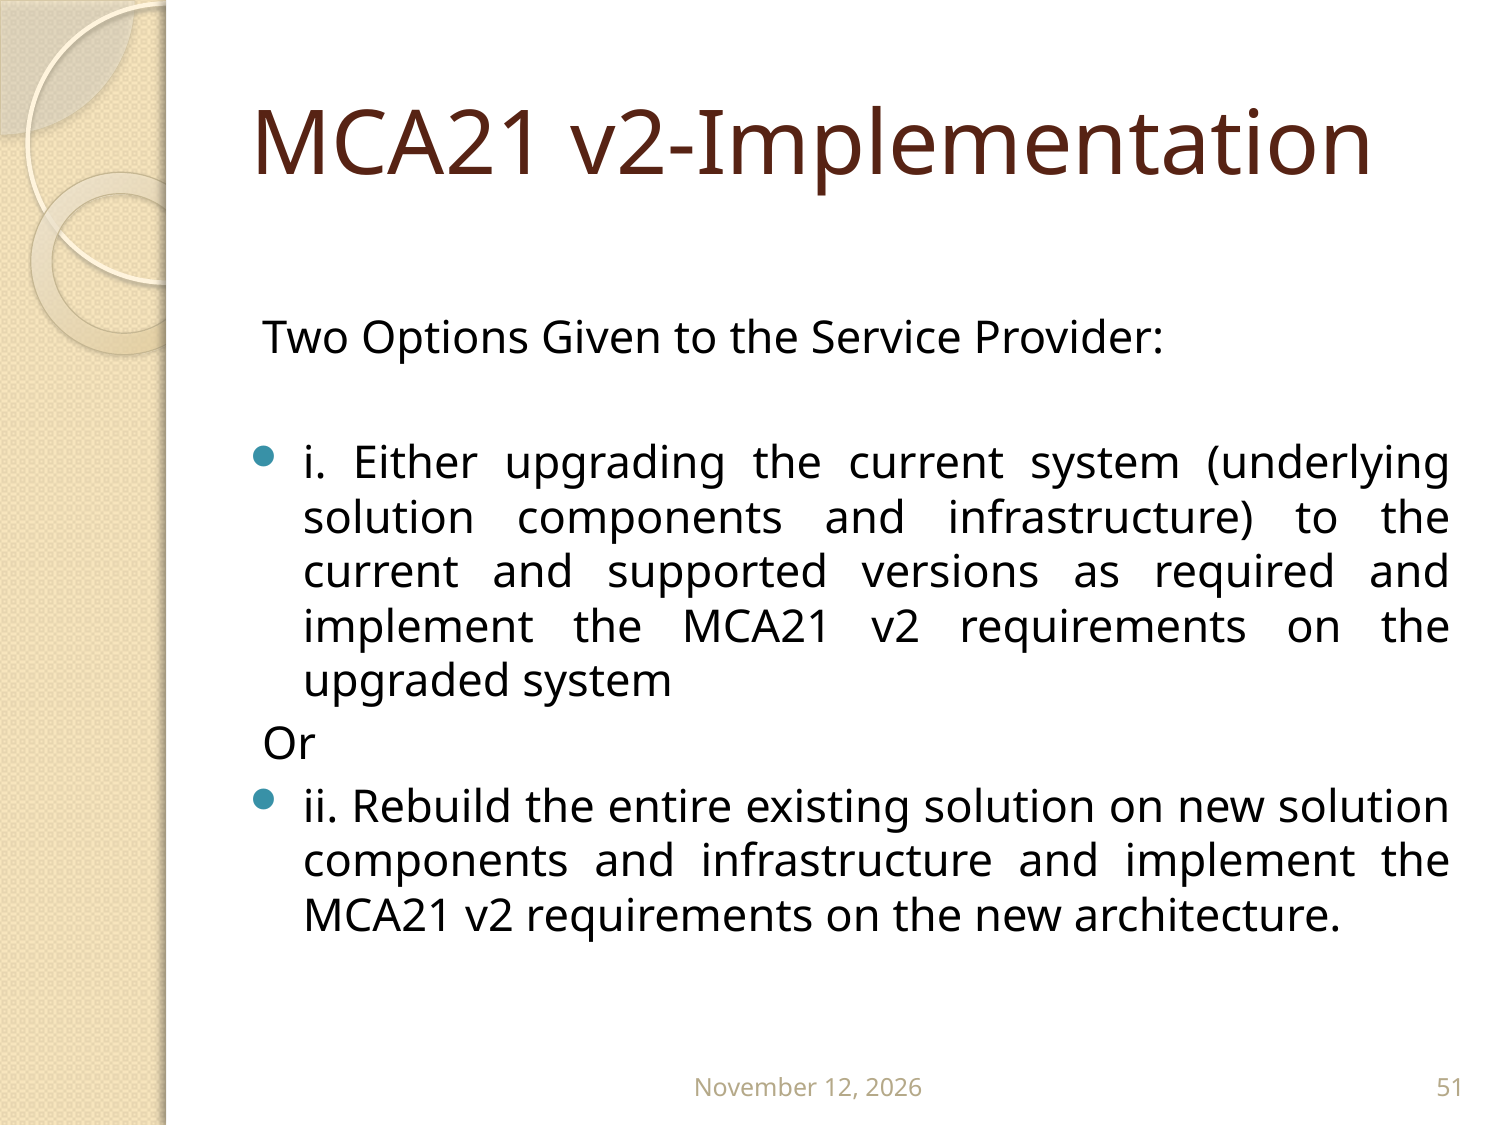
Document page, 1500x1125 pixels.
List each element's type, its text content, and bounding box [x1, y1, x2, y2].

title MCA21 v2-Implementation [235, 45, 1466, 233]
list Two Options Given to the Service Provider: i. Either upgrading the current system (underlying solution components and infrastructure) to the current and supported versions as required and implement the MCA21 v2 requirements on the upgraded system Or ii. Rebuild the entire existing solution on new solution components and infrastructure and implement the MCA21 v2 requirements on the new architecture. [235, 237, 1466, 1025]
slide_number 51 [1413, 1034, 1488, 1113]
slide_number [587, 1034, 938, 1113]
